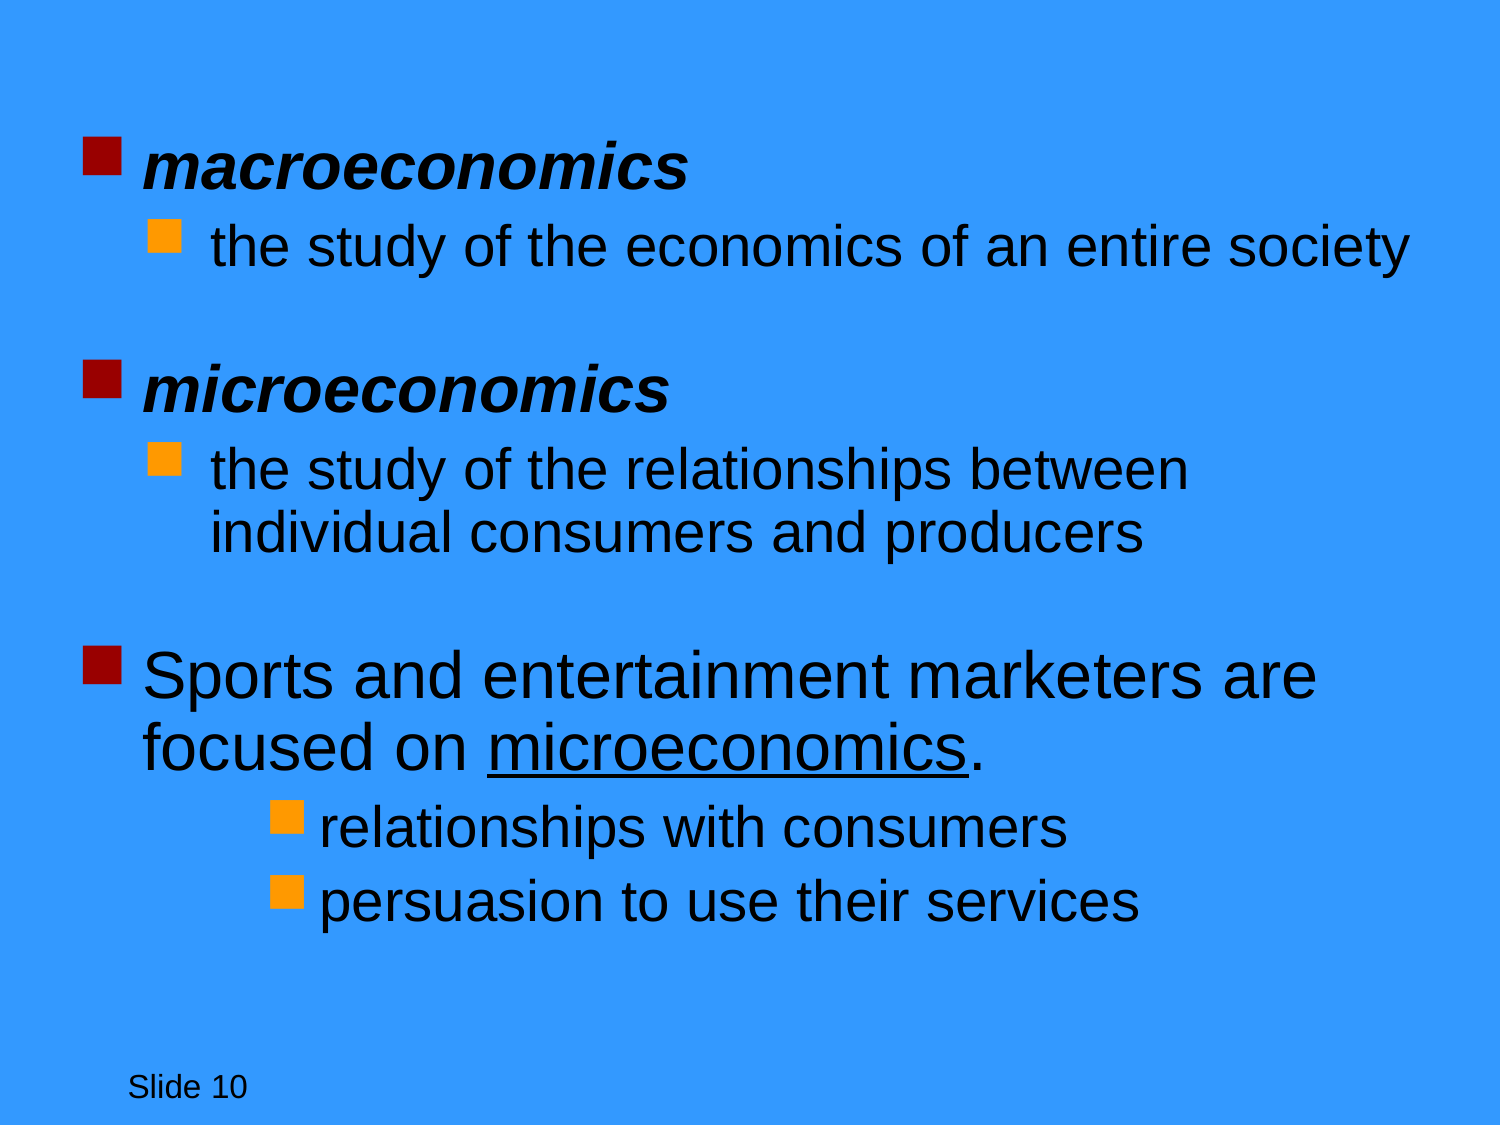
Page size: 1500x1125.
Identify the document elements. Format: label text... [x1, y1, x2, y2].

slide_number Slide 10 [112, 1038, 425, 1113]
list macroeconomics the study of the economics of an entire society microeconomics the study of the relationships between individual consumers and producers Sports and entertainment marketers are focused on microeconomics. relationships with consumers persuasion to use their services [62, 125, 1450, 1038]
